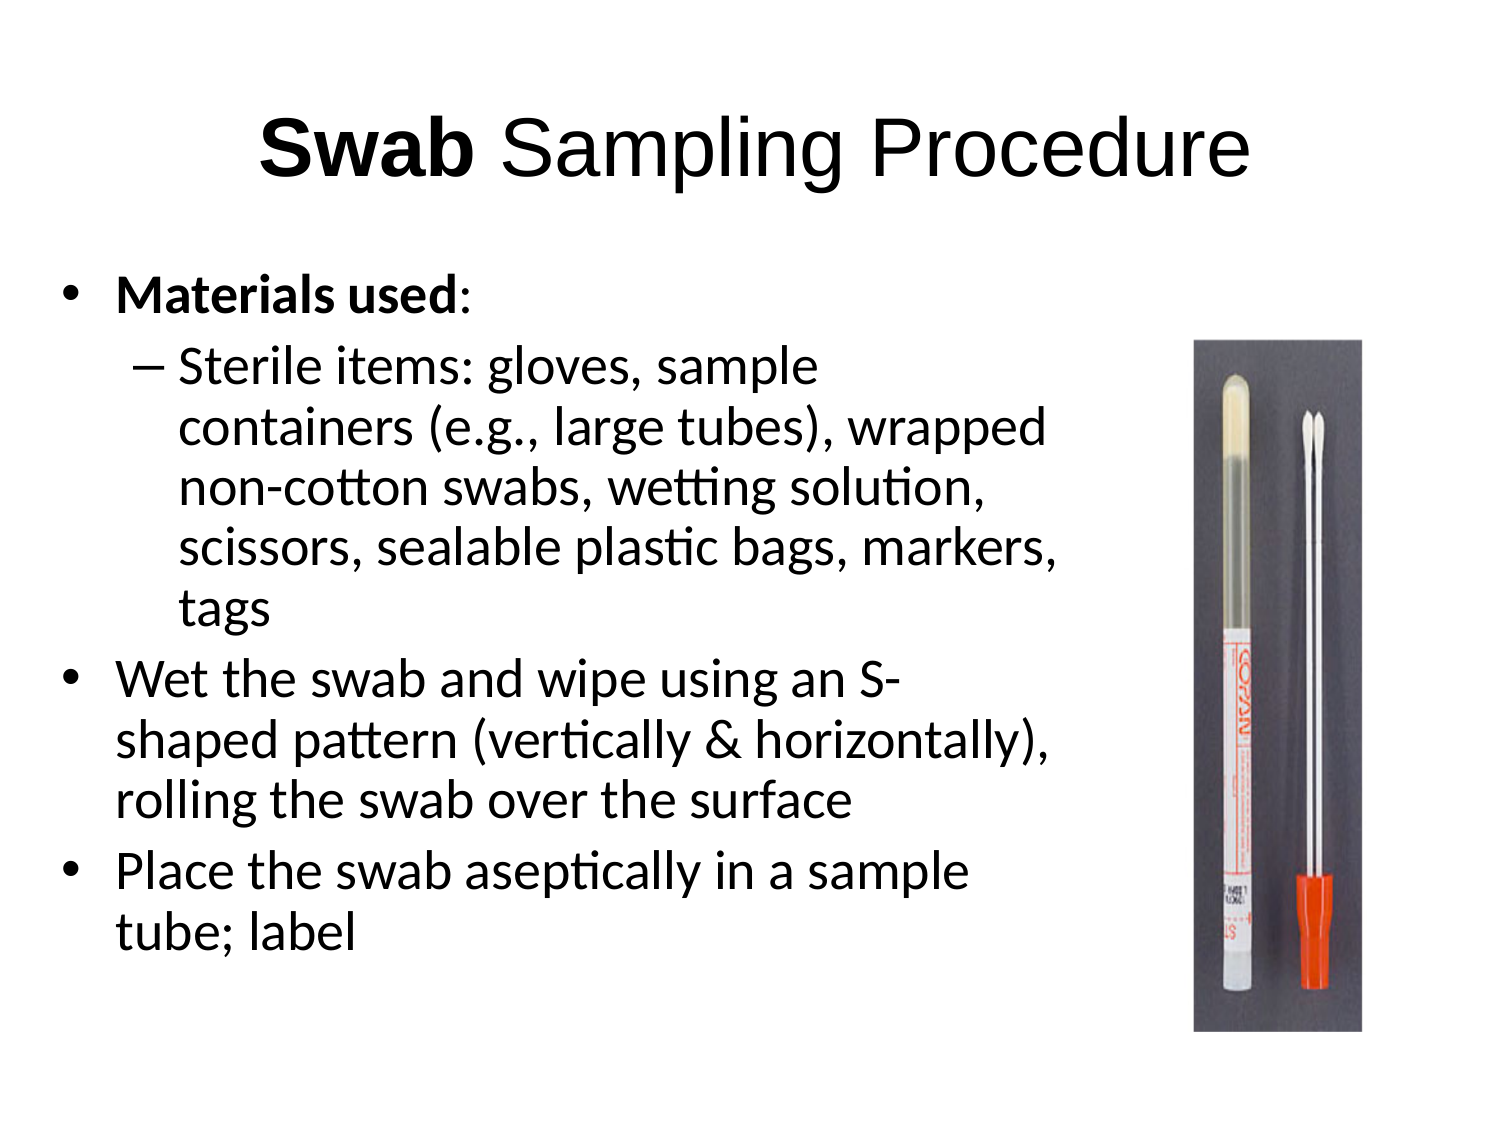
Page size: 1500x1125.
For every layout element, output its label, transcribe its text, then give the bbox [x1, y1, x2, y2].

picture [931, 341, 1500, 1031]
title Swab Sampling Procedure [200, 62, 1313, 238]
list Materials used: Sterile items: gloves, sample containers (e.g., large tubes), wrapped non-cotton swabs, wetting solution, scissors, sealable plastic bags, markers, tags Wet the swab and wipe using an S-shaped pattern (vertically & horizontally), rolling the swab over the surface Place the swab aseptically in a sample tube; label [46, 257, 1079, 1032]
